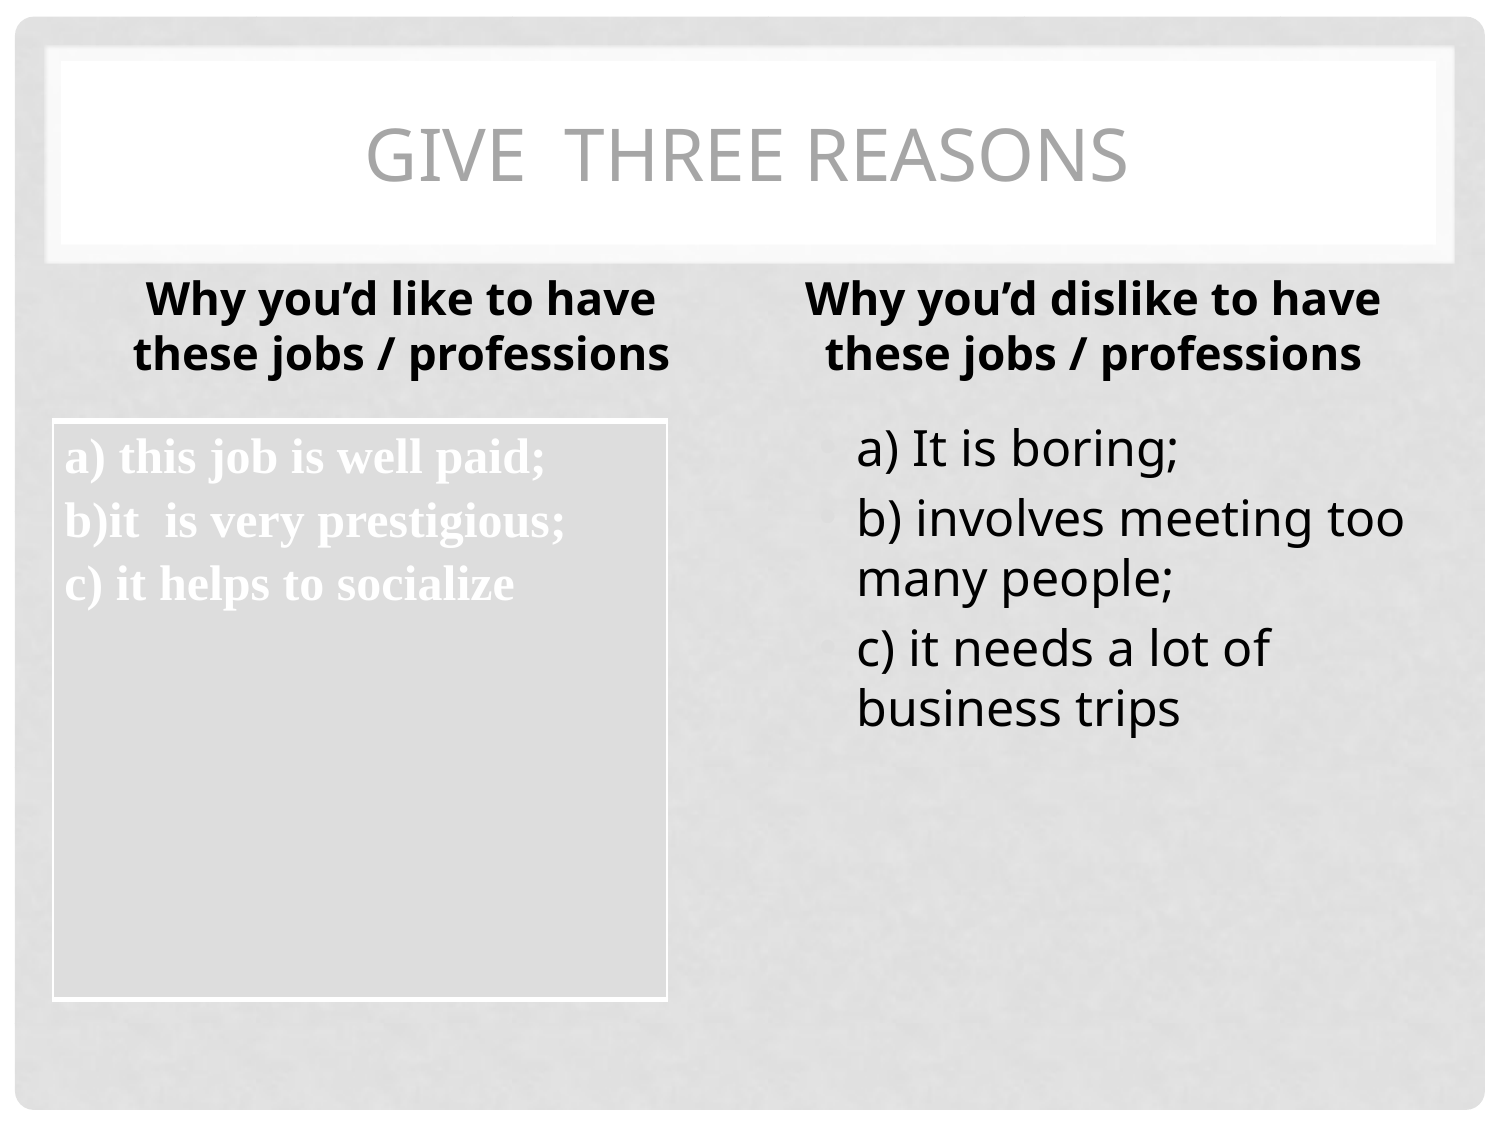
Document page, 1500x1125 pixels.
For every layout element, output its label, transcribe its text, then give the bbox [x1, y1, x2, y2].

table_header a) this job is well paid; b)it is very prestigious; c) it helps to socialize [54, 424, 666, 997]
title Give three reasons [69, 66, 1425, 238]
list Why you’d like to have these jobs / professions [69, 282, 733, 388]
list Why you’d dislike to have these jobs / professions [761, 282, 1425, 388]
list a) It is boring; b) involves meeting too many people; c) it needs a lot of business trips [785, 408, 1425, 1005]
